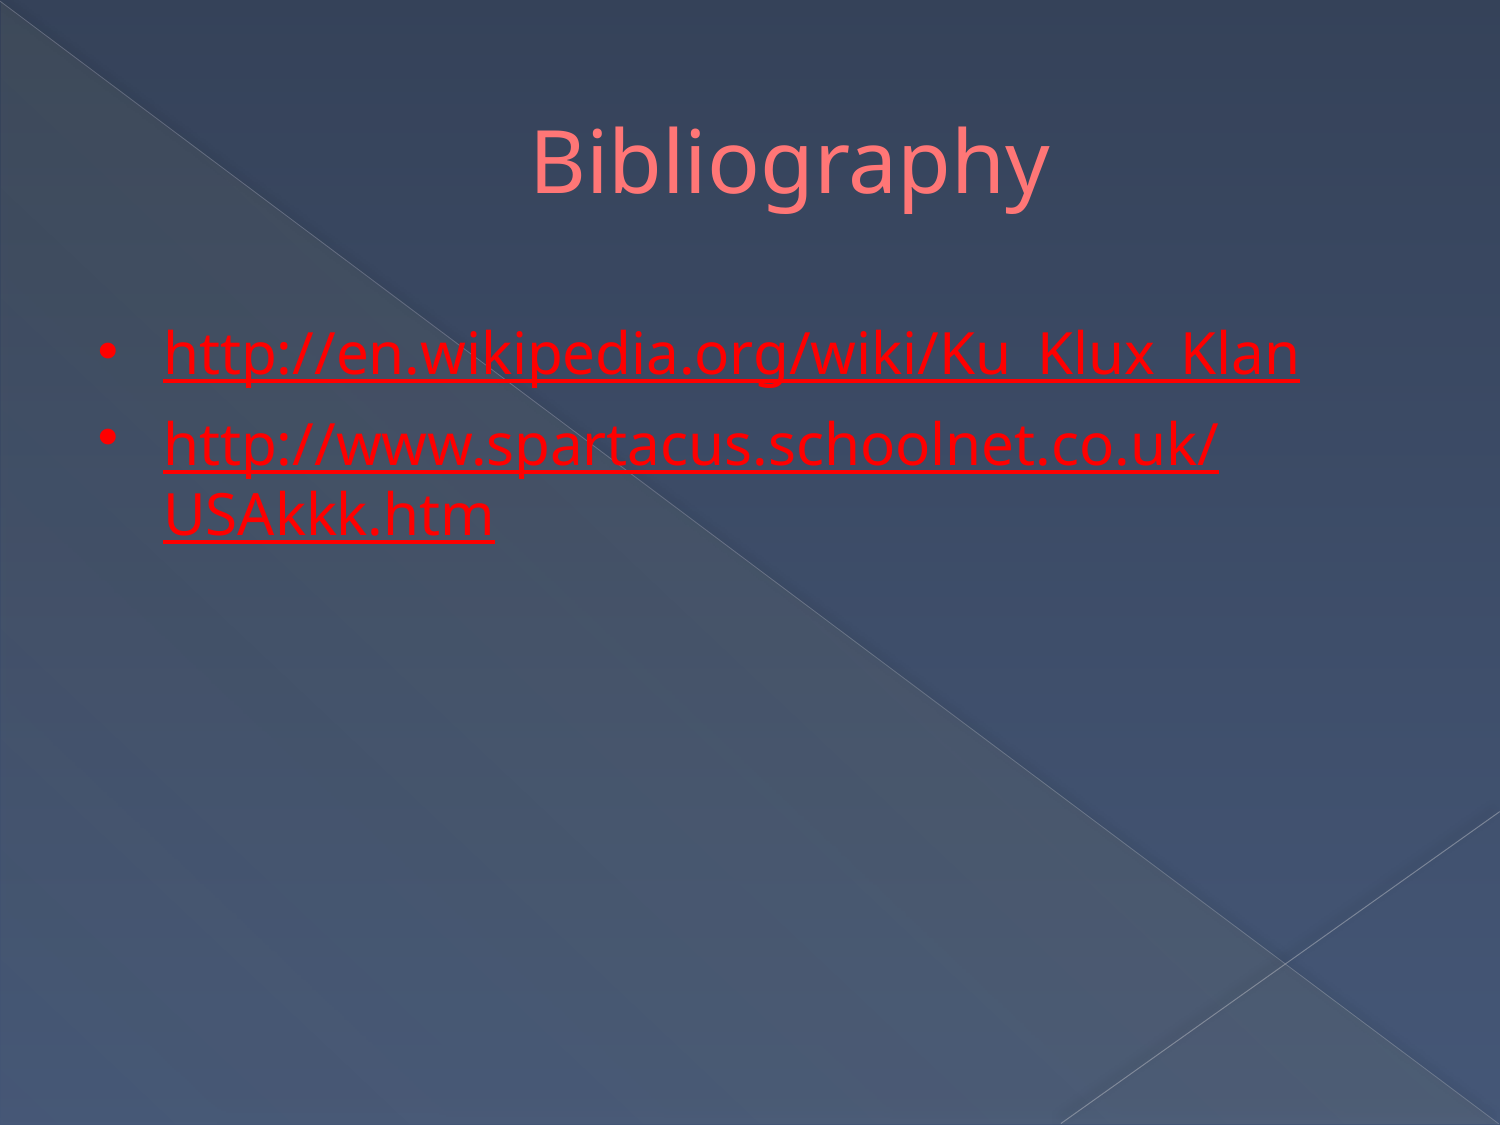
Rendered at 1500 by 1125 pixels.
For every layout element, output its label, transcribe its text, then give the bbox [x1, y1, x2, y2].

title Bibliography [75, 43, 1425, 274]
list http://en.wikipedia.org/wiki/Ku_Klux_Klan http://www.spartacus.schoolnet.co.uk/USAkkk.htm [75, 308, 1425, 1059]
